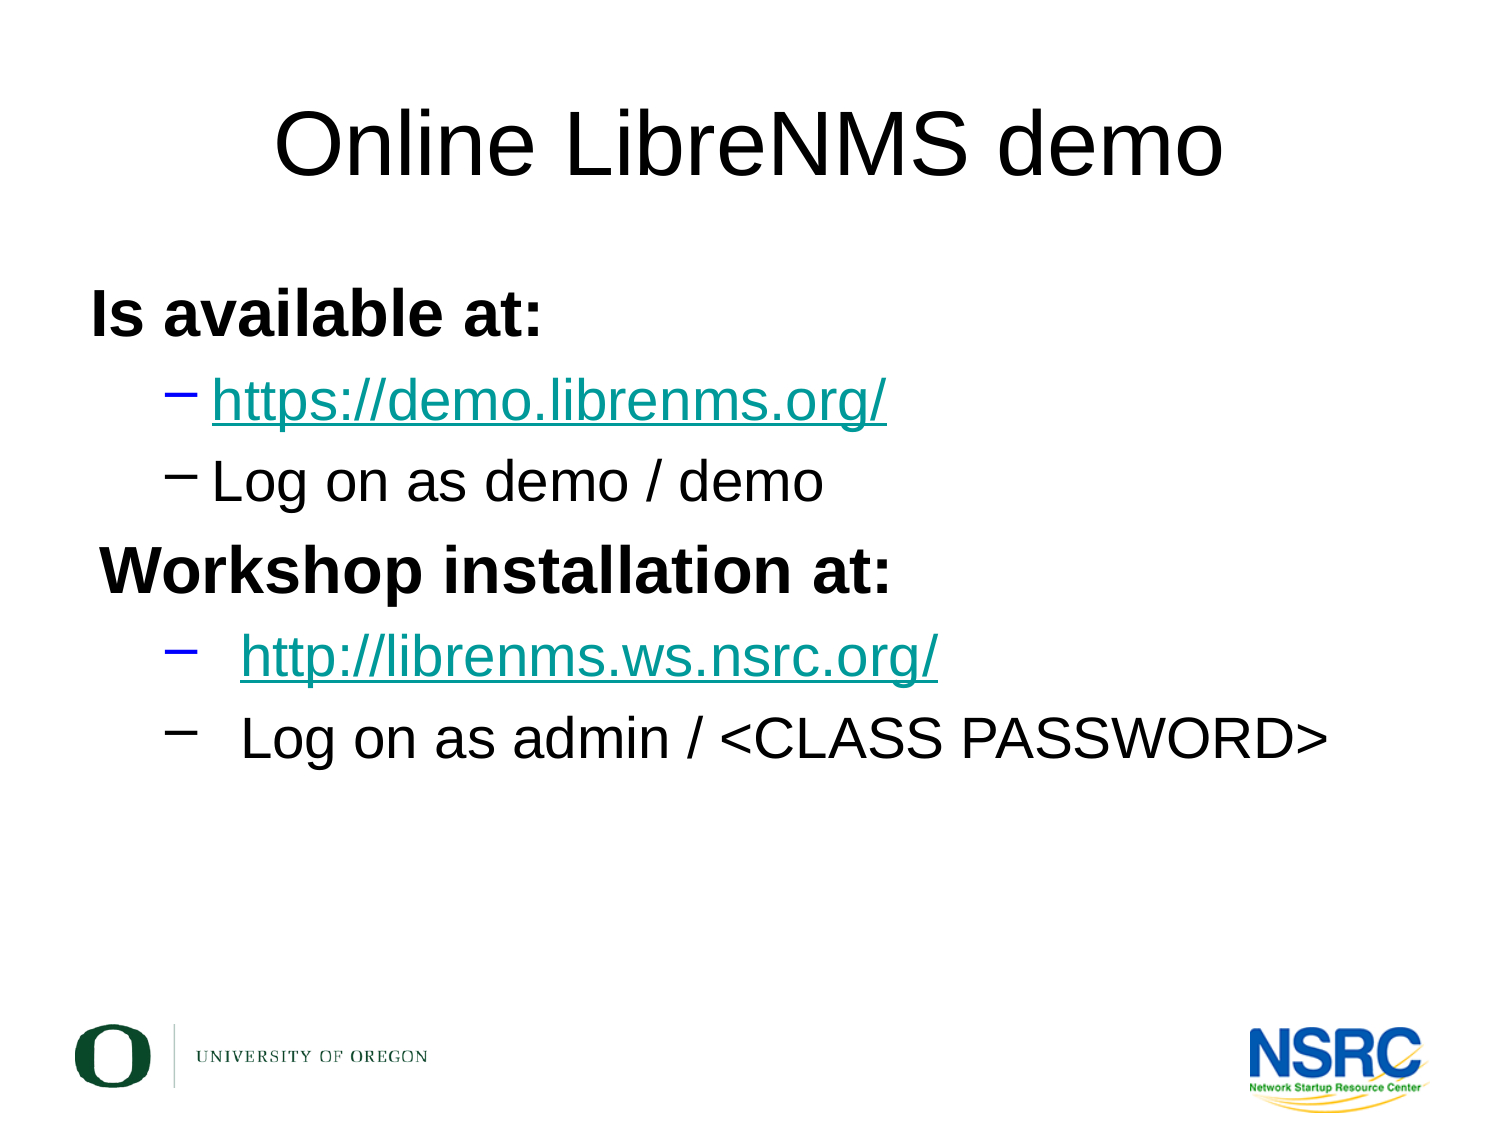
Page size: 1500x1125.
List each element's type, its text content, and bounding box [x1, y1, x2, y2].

picture [1250, 1027, 1430, 1113]
list Is available at: https://demo.librenms.org/ Log on as demo / demo Workshop installation at: http://librenms.ws.nsrc.org/ Log on as admin / <CLASS PASSWORD> [75, 262, 1425, 1005]
picture [75, 1024, 427, 1088]
title Online LibreNMS demo [75, 45, 1425, 233]
